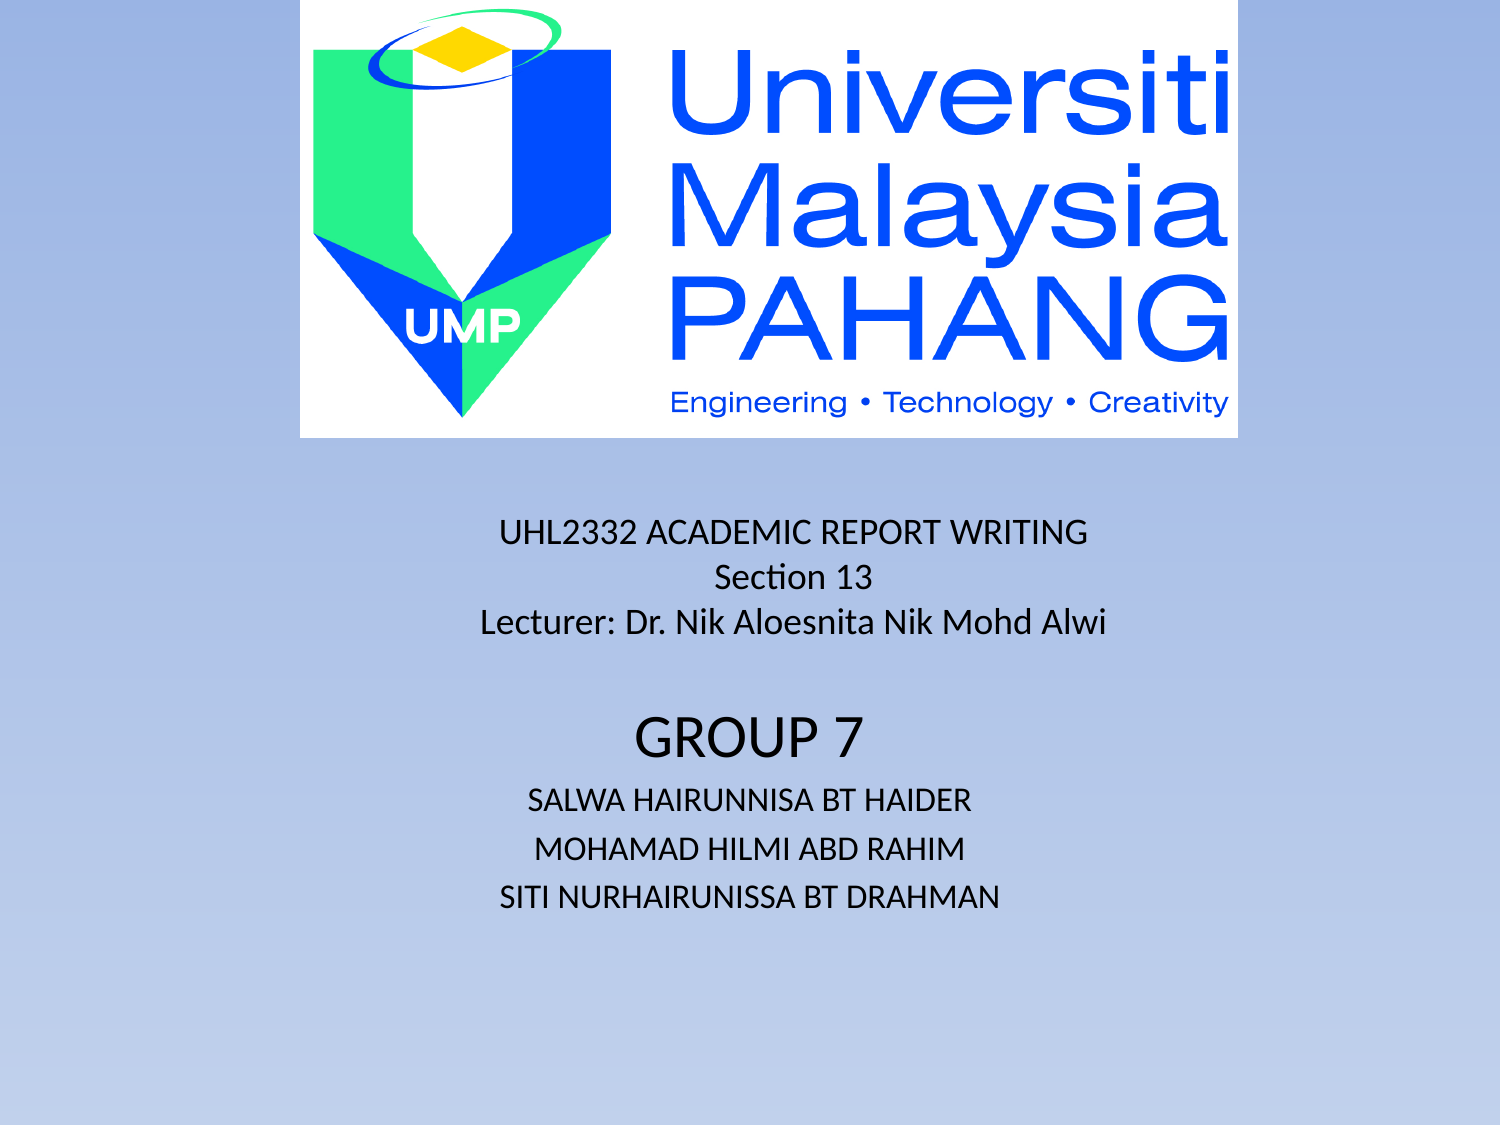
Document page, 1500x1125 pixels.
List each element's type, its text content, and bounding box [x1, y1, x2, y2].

picture [299, 0, 1238, 438]
subtitle GROUP 7 SALWA HAIRUNNISA BT HAIDER MOHAMAD HILMI ABD RAHIM SITI NURHAIRUNISSA BT DRAHMAN [225, 687, 1275, 925]
text_box UHL2332 ACADEMIC REPORT WRITING Section 13 Lecturer: Dr. Nik Aloesnita Nik Mohd Alwi [424, 499, 1163, 650]
